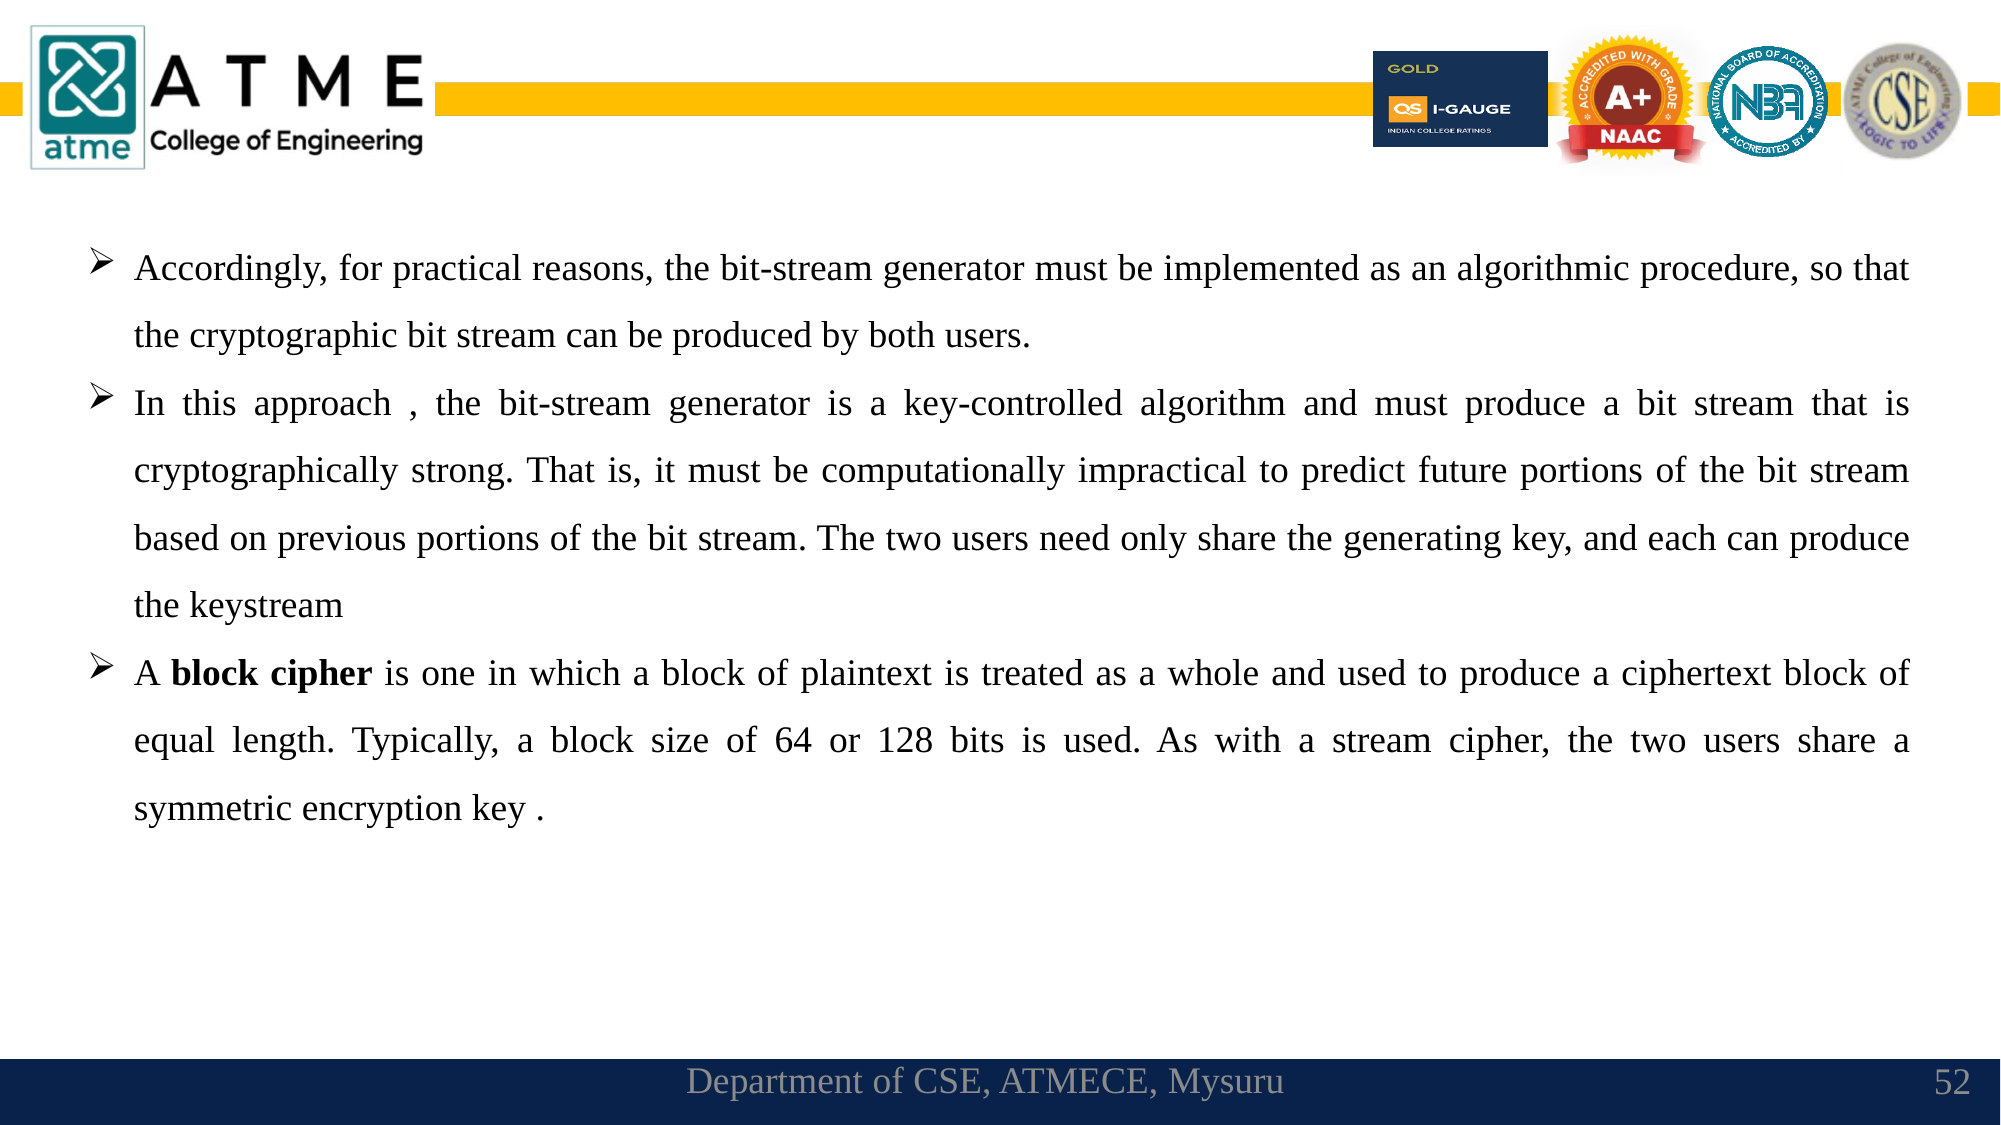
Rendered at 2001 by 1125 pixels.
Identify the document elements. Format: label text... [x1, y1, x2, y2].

text_box Accordingly, for practical reasons, the bit-stream generator must be implemented as an algorithmic procedure, so that the cryptographic bit stream can be produced by both users. In this approach , the bit-stream generator is a key-controlled algorithm and must produce a bit stream that is cryptographically strong. That is, it must be computationally impractical to predict future portions of the bit stream based on previous portions of the bit stream. The two users need only share the generating key, and each can produce the keystream A block cipher is one in which a block of plaintext is treated as a whole and used to produce a ciphertext block of equal length. Typically, a block size of 64 or 128 bits is used. As with a stream cipher, the two users share a symmetric encryption key . [72, 213, 1928, 836]
picture [1840, 26, 1968, 176]
picture [1373, 20, 1828, 180]
footer Department of CSE, ATMECE, Mysuru [501, 1056, 1470, 1102]
picture [22, 15, 435, 178]
slide_number 52 [1511, 1057, 1972, 1103]
picture [0, 1059, 2001, 1125]
